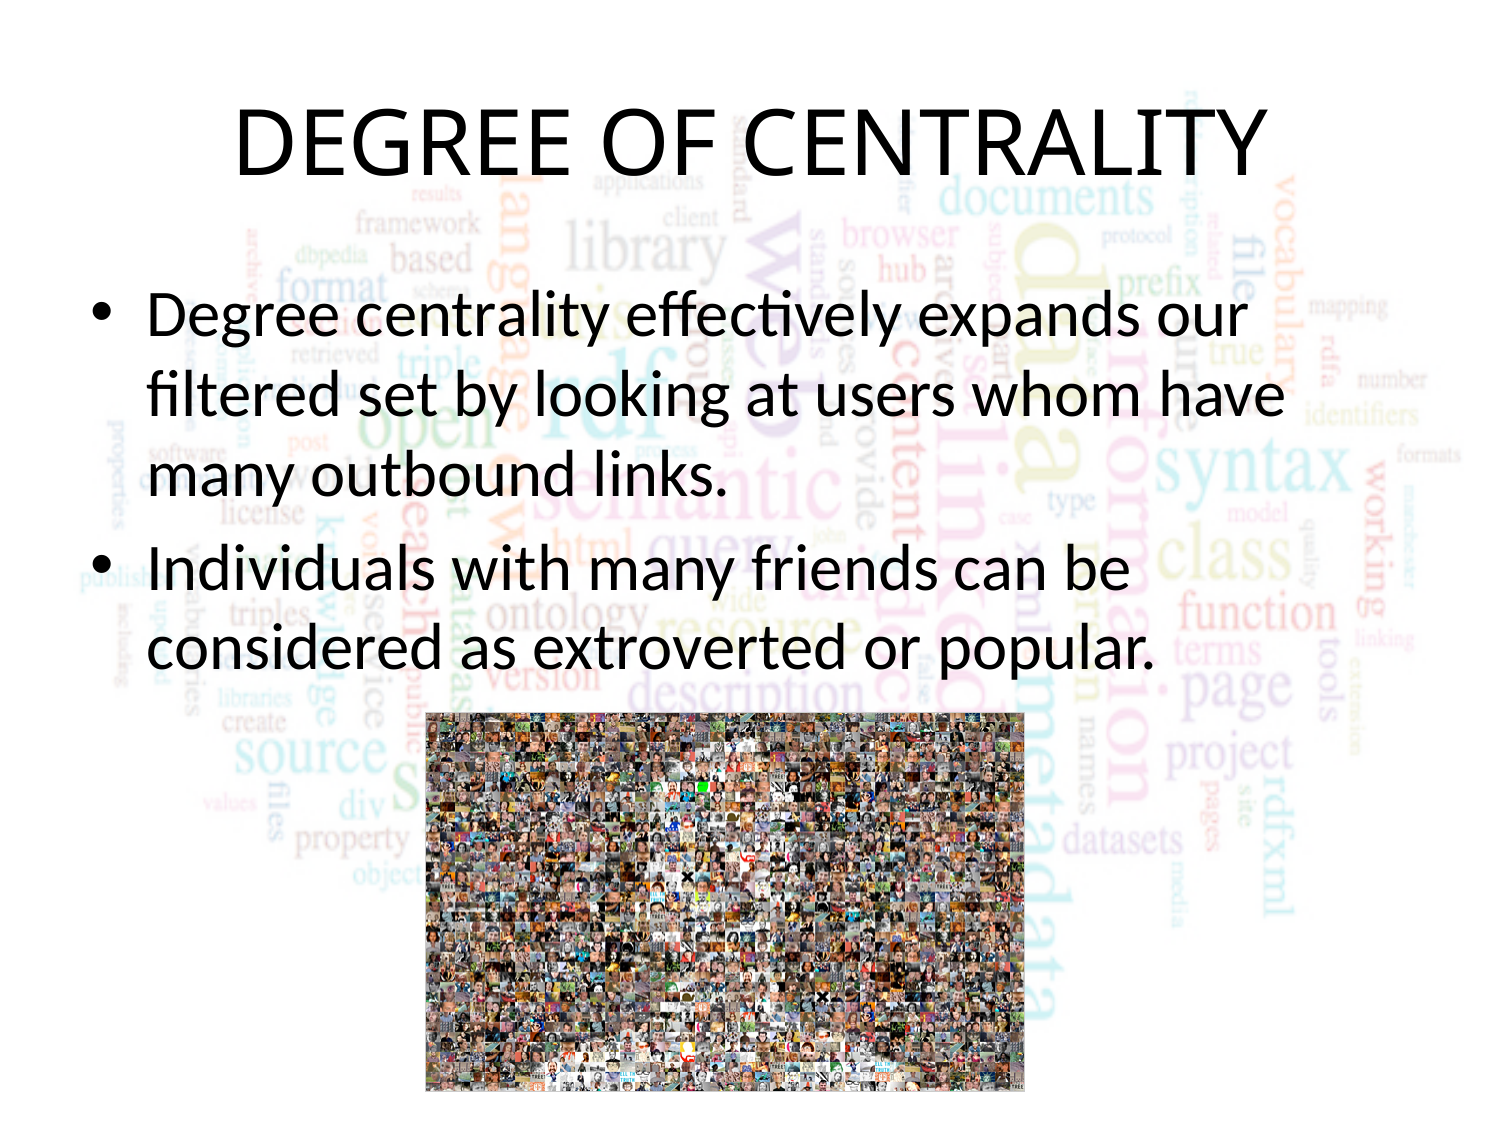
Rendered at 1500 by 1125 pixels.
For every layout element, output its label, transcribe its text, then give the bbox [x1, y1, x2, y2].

title DEGREE OF CENTRALITY [75, 45, 1425, 233]
list Degree centrality effectively expands our filtered set by looking at users whom have many outbound links. Individuals with many friends can be considered as extroverted or popular. [75, 262, 1425, 1005]
picture [424, 712, 1026, 1092]
